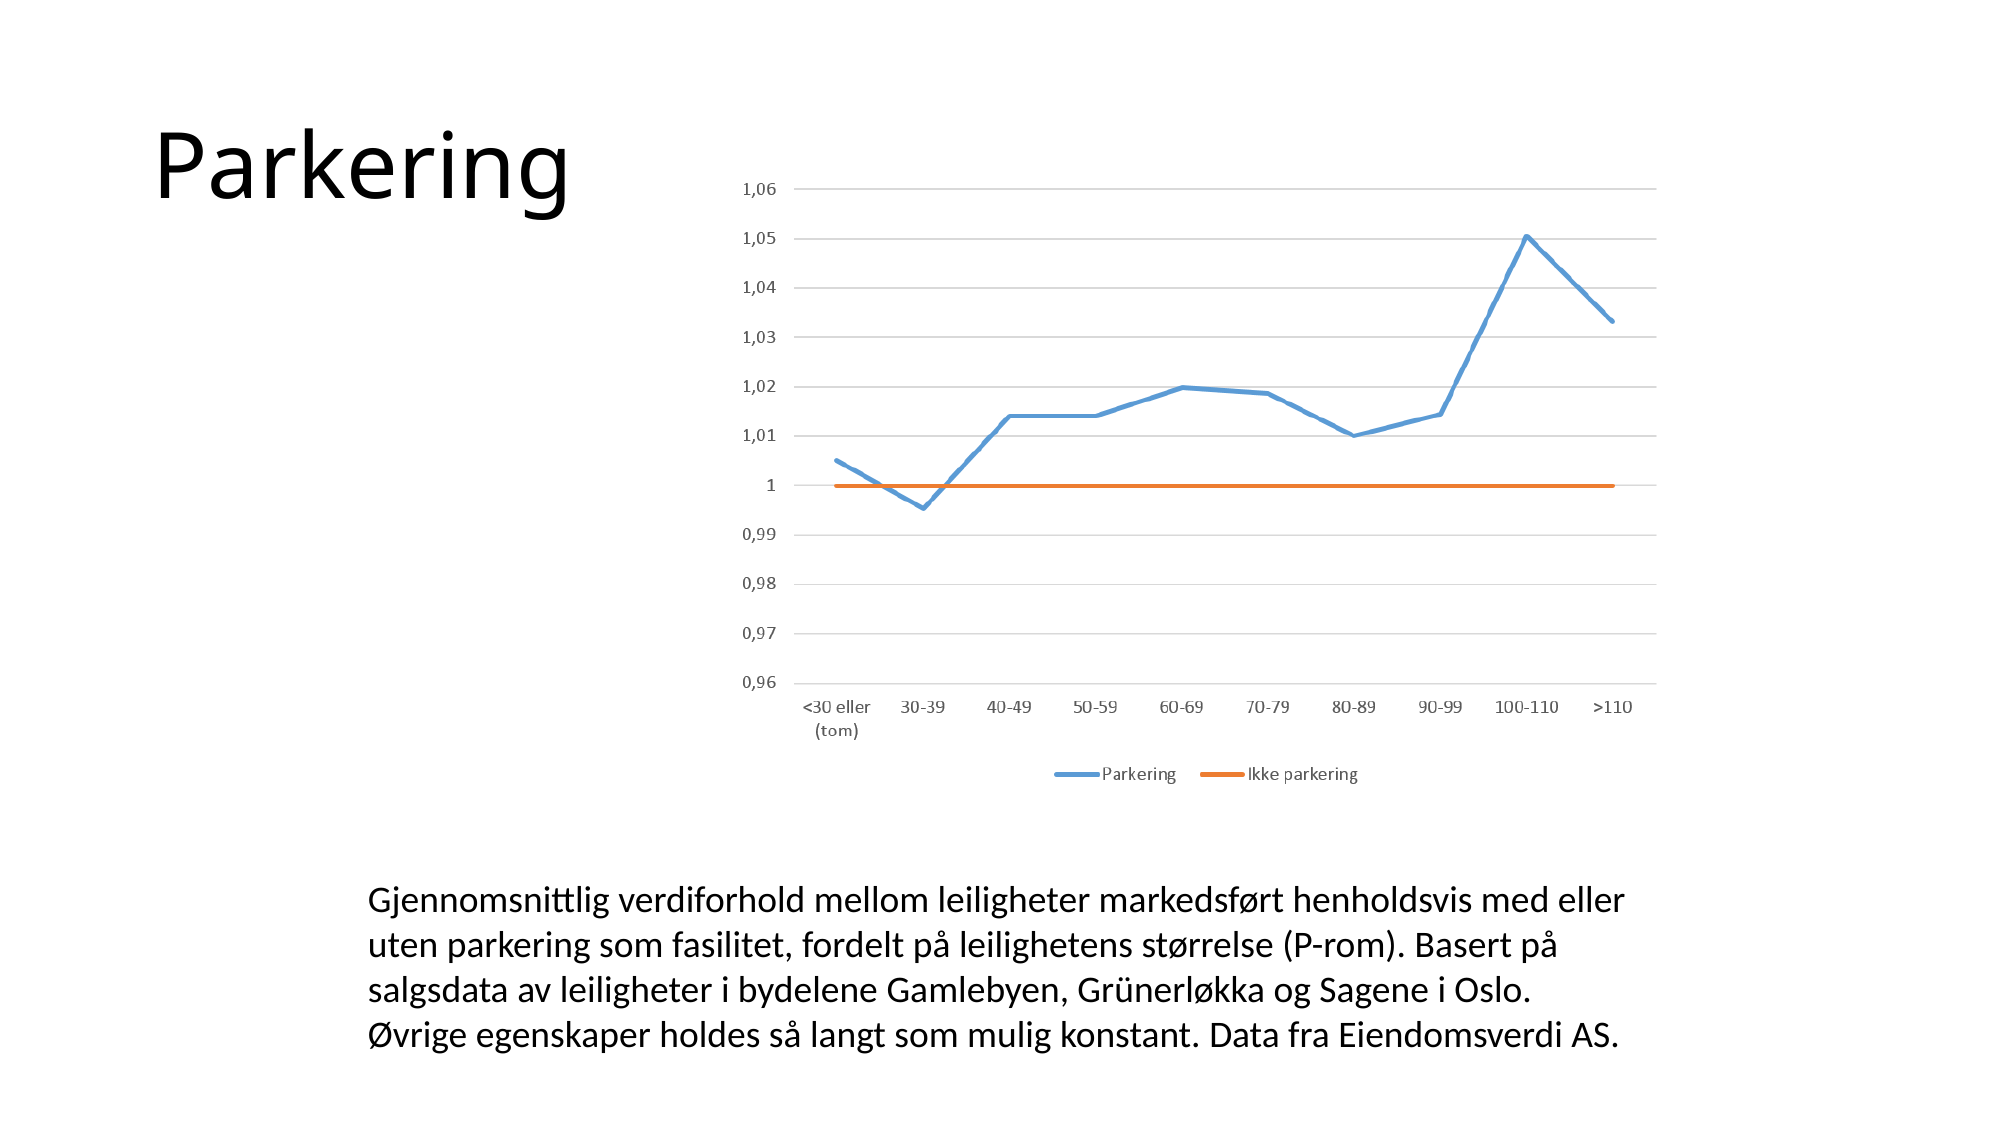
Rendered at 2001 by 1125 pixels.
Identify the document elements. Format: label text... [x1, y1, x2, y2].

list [729, 168, 1673, 801]
text_box Gjennomsnittlig verdiforhold mellom leiligheter markedsført henholdsvis med eller uten parkering som fasilitet, fordelt på leilighetens størrelse (P-rom). Basert på salgsdata av leiligheter i bydelene Gamlebyen, Grünerløkka og Sagene i Oslo. Øvrige egenskaper holdes så langt som mulig konstant. Data fra Eiendomsverdi AS. [353, 867, 1647, 1063]
title Parkering [137, 59, 1863, 278]
